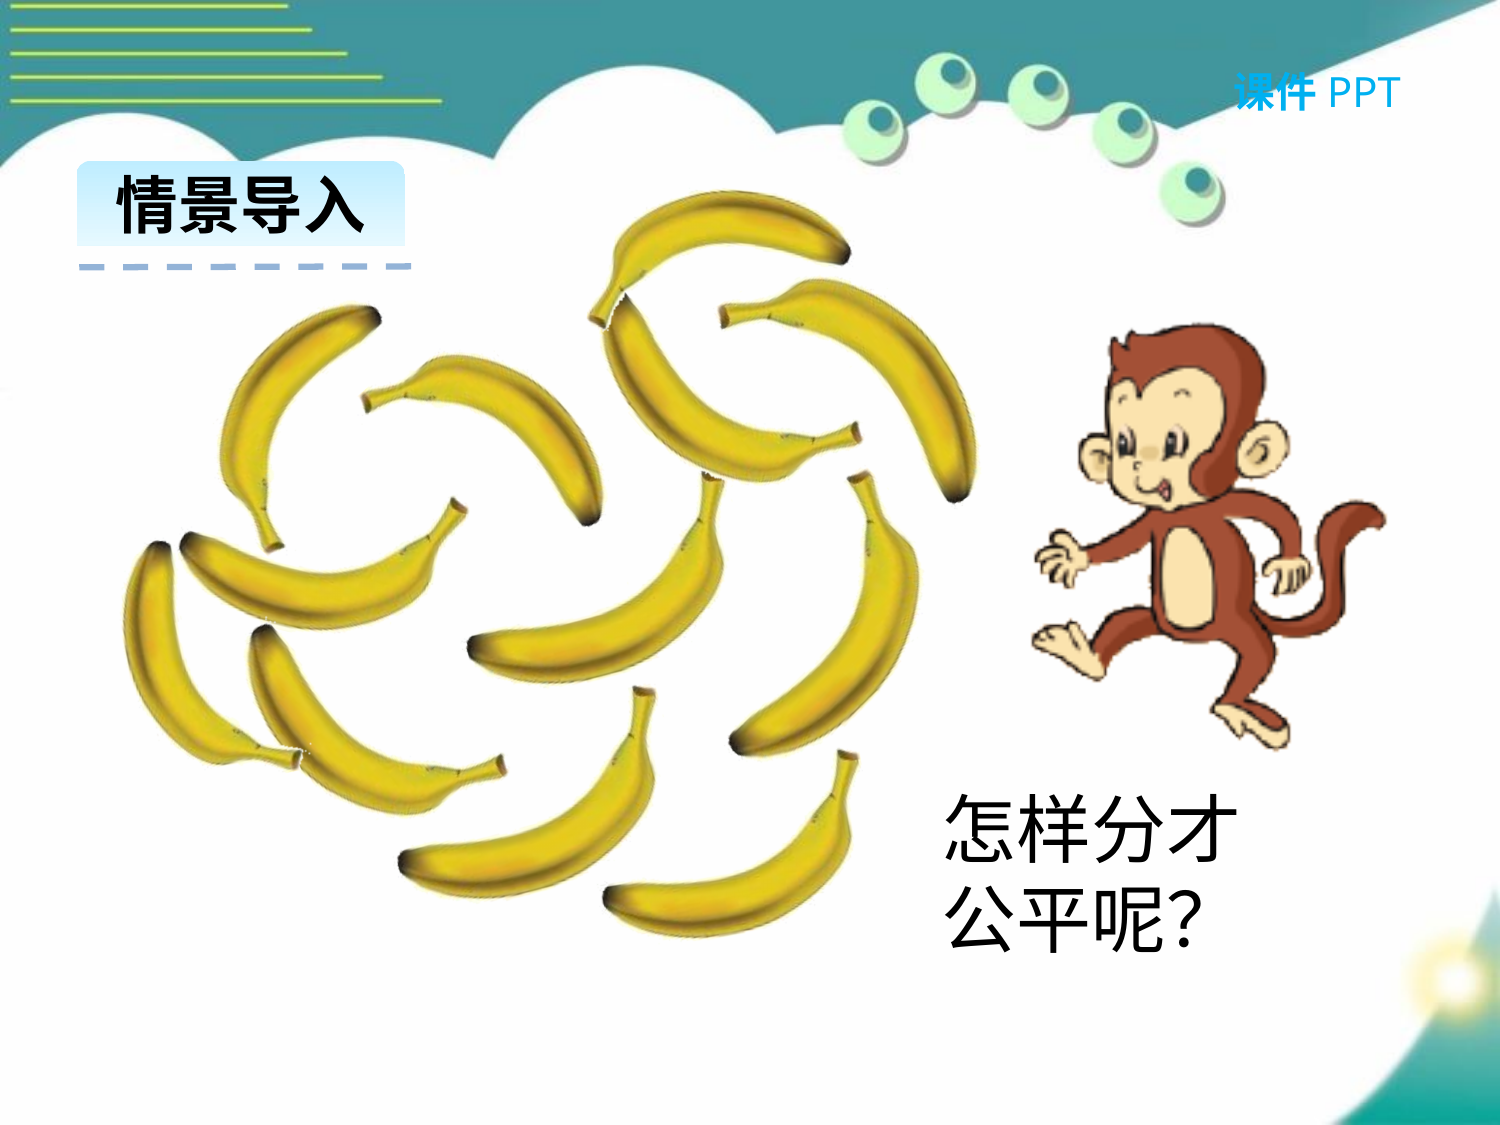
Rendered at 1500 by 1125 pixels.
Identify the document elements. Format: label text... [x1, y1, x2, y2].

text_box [76, 160, 420, 268]
text_box 怎样分才公平呢？ [927, 775, 1310, 970]
text_box 课件PPT [1218, 58, 1418, 124]
picture [0, 0, 1500, 1125]
